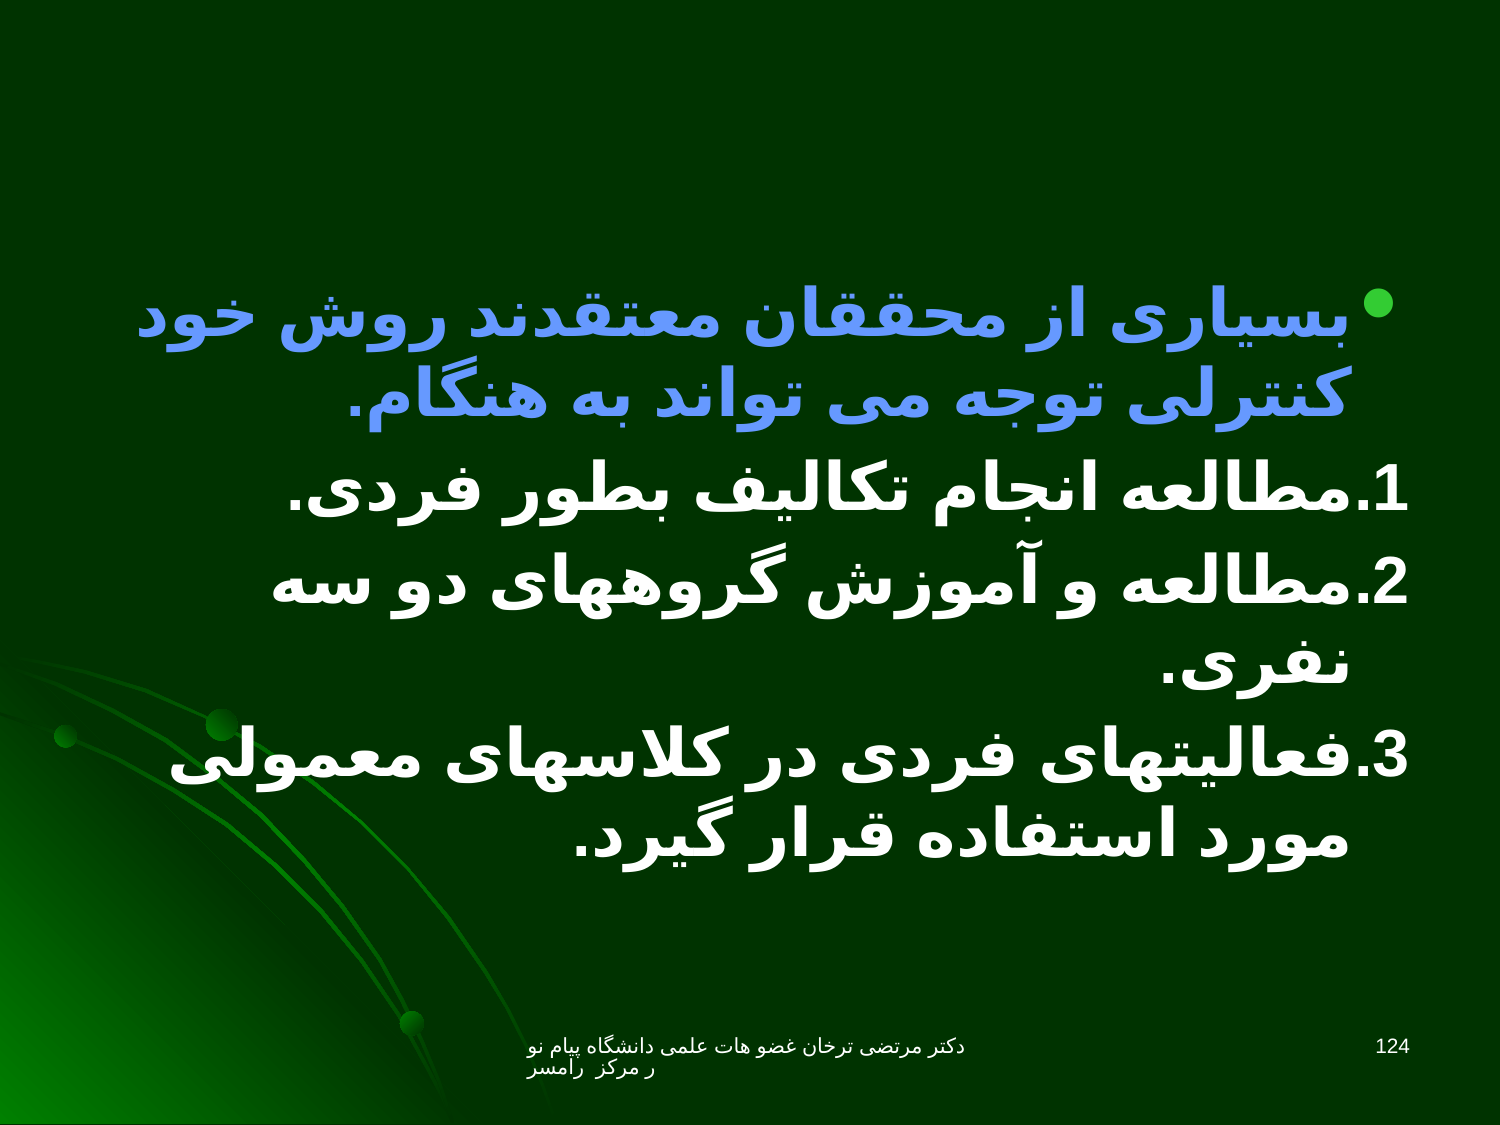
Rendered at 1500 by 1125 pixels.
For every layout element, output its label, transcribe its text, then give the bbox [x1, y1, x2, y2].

slide_number 124 [1074, 1024, 1426, 1101]
footer دکتر مرتضی ترخان غضو هات علمی دانشگاه پیام نور مرکز رامسر [512, 1024, 988, 1101]
list بسیاری از محققان معتقدند روش خود کنترلی توجه می تواند به هنگام. 1.مطالعه انجام تکالیف بطور فردی. 2.مطالعه و آموزش گروههای دو سه نفری. 3.فعالیتهای فردی در کلاسهای معمولی مورد استفاده قرار گیرد. [74, 262, 1426, 1006]
